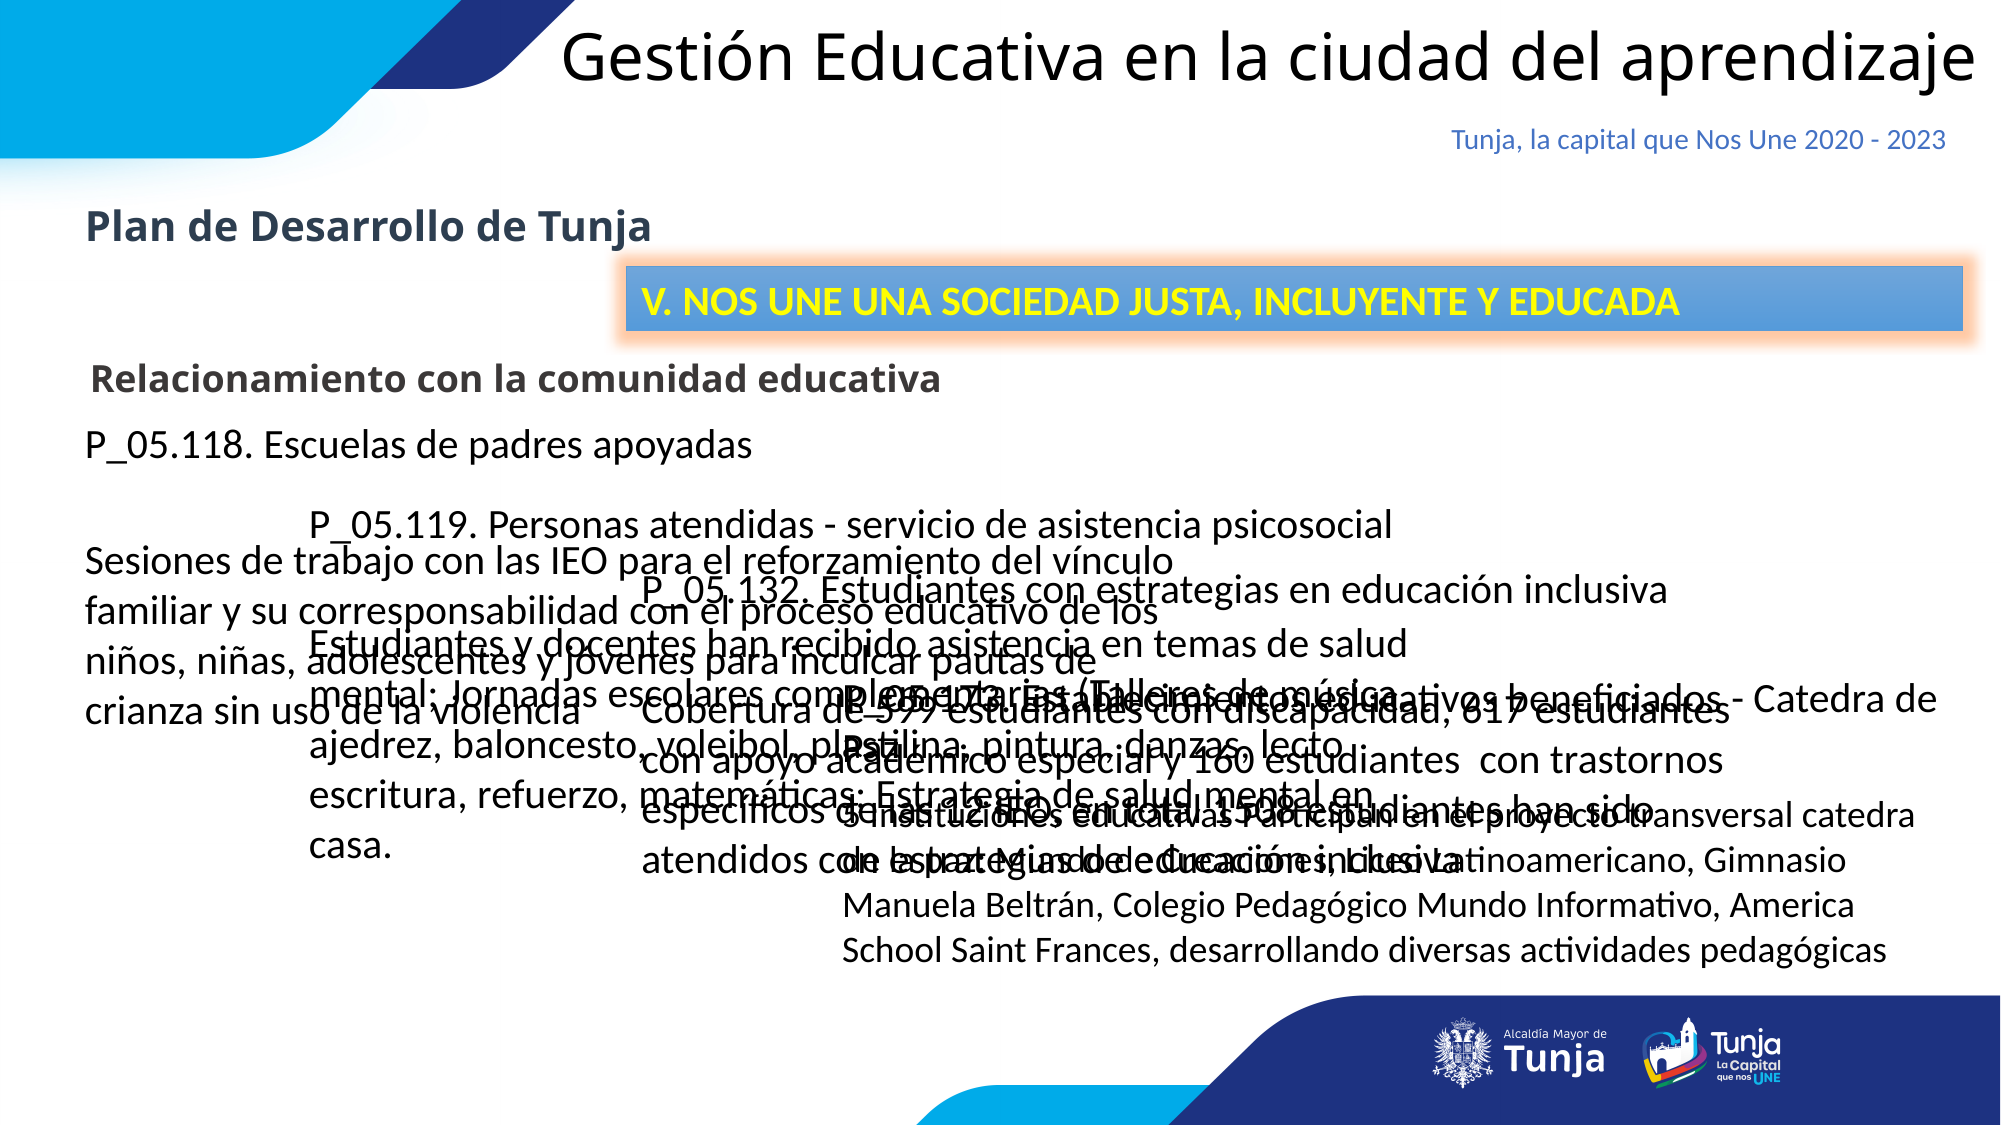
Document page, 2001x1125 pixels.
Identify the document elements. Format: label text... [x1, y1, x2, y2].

text_box P_05.132. Estudiantes con estrategias en educación inclusiva [626, 554, 1762, 620]
text_box Plan de Desarrollo de Tunja [70, 192, 1963, 257]
text_box Relacionamiento con la comunidad educativa [0, 347, 1006, 407]
text_box Sesiones de trabajo con las IEO para el reforzamiento del vínculo familiar y su corresponsabilidad con el proceso educativo de los niños, niñas, adolescentes y jóvenes para inculcar pautas de crianza sin uso de la violencia [70, 525, 626, 741]
text_box P_05.173. Establecimientos educativos beneficiados - Catedra de Paz [827, 663, 1963, 779]
text_box P_05.118. Escuelas de padres apoyadas [70, 409, 1206, 475]
text_box Gestión Educativa en la ciudad del aprendizaje [541, 0, 1998, 103]
text_box Cobertura de 599 estudiantes con discapacidad, 617 estudiantes con apoyo académico especial y 160 estudiantes con trastornos específicos de las 12 IEO, en total 1508 estudiantes han sido atendidos con estrategias de educación inclusiva [626, 674, 1762, 890]
text_box Estudiantes y docentes han recibido asistencia en temas de salud mental; Jornadas escolares complementarias (Talleres de música, ajedrez, baloncesto, voleibol, plastilina, pintura, danzas, lecto escritura, refuerzo, matemáticas; Estrategia de salud mental en casa. [294, 608, 1430, 874]
subtitle Tunja, la capital que Nos Une 2020 - 2023 [355, 116, 1963, 164]
picture [0, 0, 2001, 1125]
text_box V. NOS UNE UNA SOCIEDAD JUSTA, INCLUYENTE Y EDUCADA [626, 266, 1963, 331]
text_box P_05.119. Personas atendidas - servicio de asistencia psicosocial [294, 489, 1430, 554]
text_box 5 Instituciones educativas Participan en el proyecto transversal catedra de la paz: Mundo de Creaciones, Liceo Latinoamericano, Gimnasio Manuela Beltrán, Colegio Pedagógico Mundo Informativo, America School Saint Frances, desarrollando diversas actividades pedagógicas [827, 783, 1963, 978]
